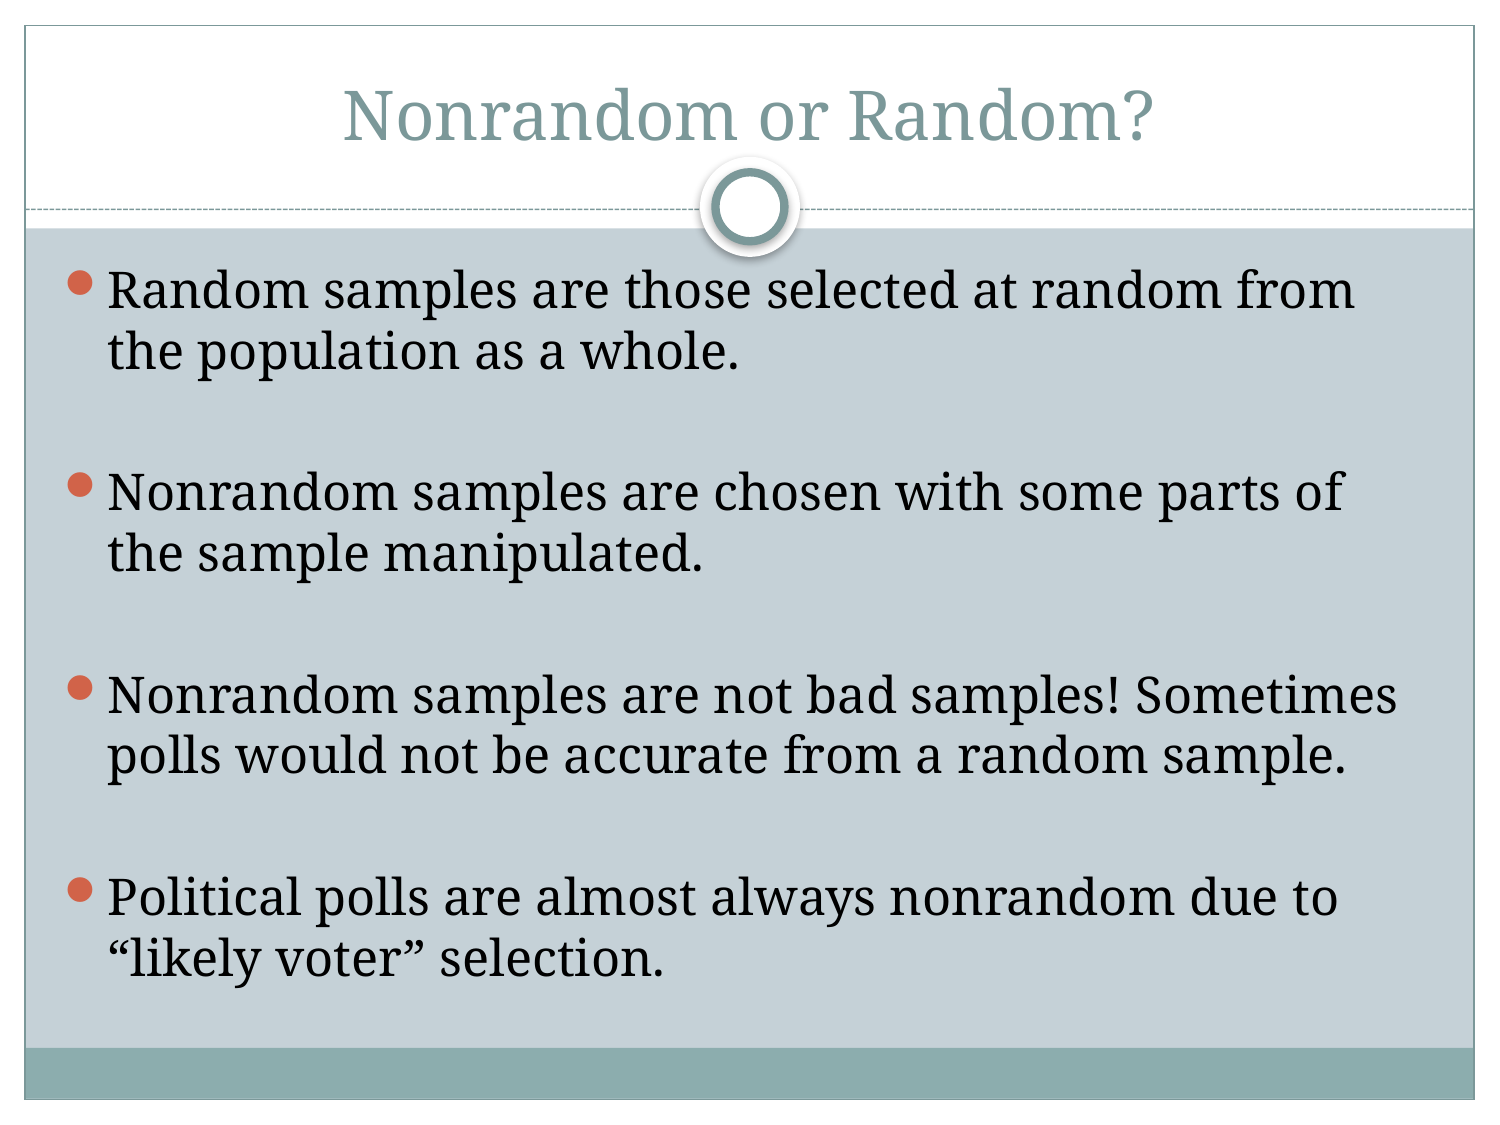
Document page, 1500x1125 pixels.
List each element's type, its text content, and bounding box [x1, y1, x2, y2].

list Random samples are those selected at random from the population as a whole. Nonrandom samples are chosen with some parts of the sample manipulated. Nonrandom samples are not bad samples! Sometimes polls would not be accurate from a random sample. Political polls are almost always nonrandom due to “likely voter” selection. [49, 250, 1445, 1001]
title Nonrandom or Random? [49, 37, 1450, 162]
